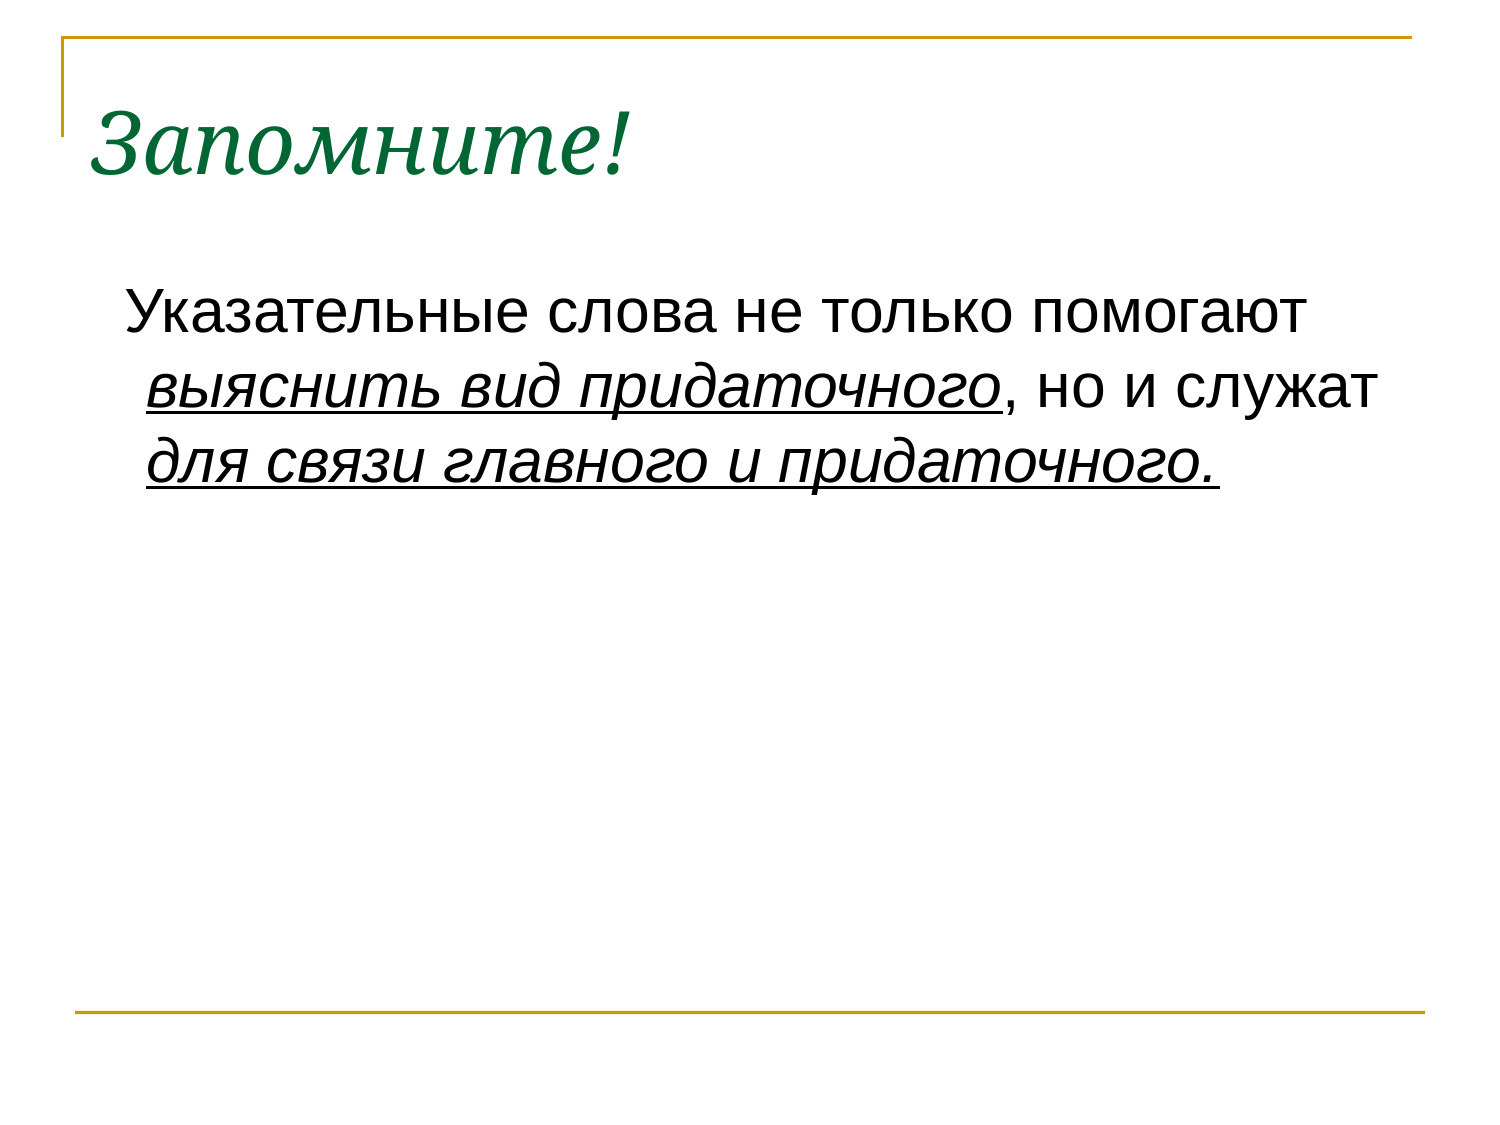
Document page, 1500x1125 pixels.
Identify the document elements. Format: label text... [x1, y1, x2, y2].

list Указательные слова не только помогают выяснить вид придаточного, но и служат для связи главного и придаточного. [74, 262, 1426, 1006]
title Запомните! [74, 45, 1426, 233]
